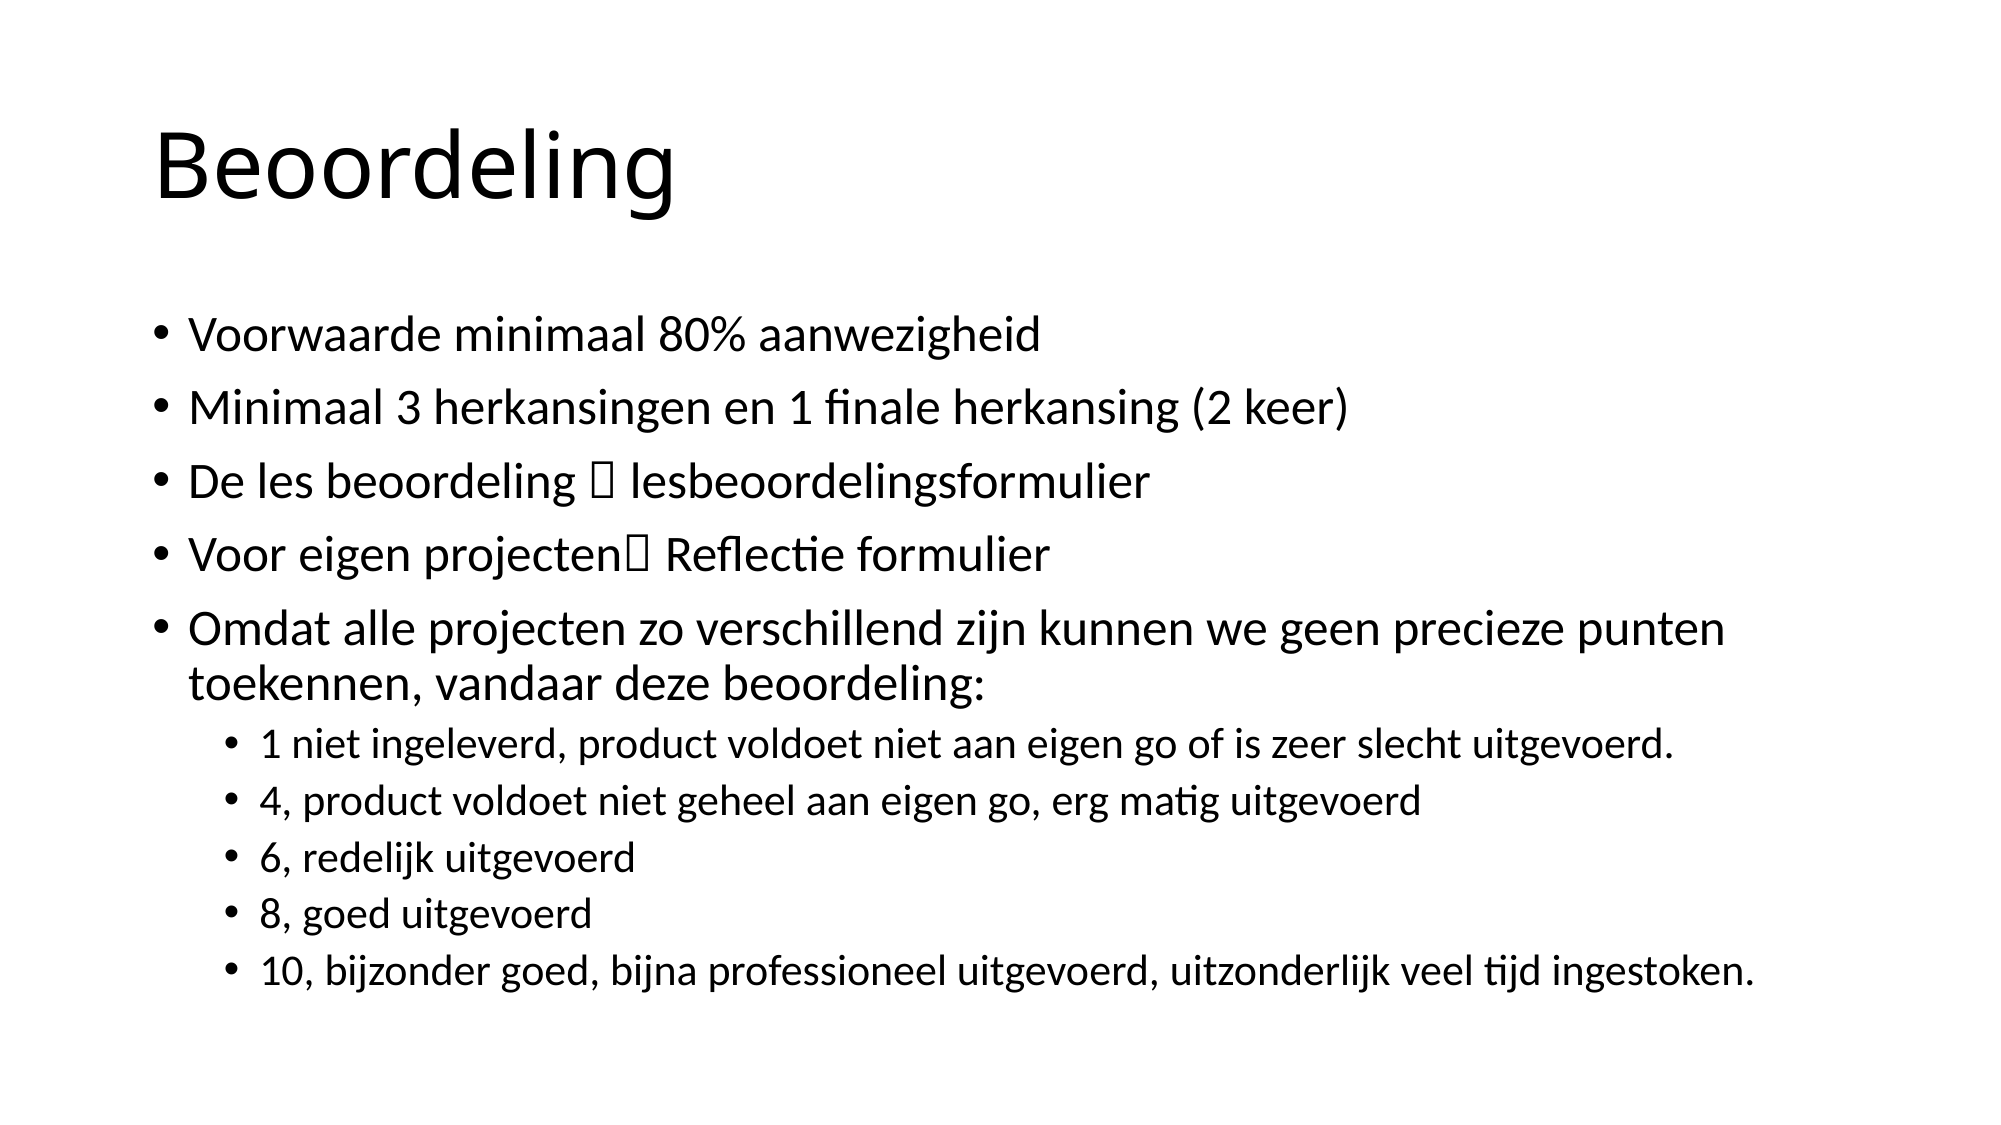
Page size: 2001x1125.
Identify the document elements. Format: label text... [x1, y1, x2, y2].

title Beoordeling [137, 59, 1863, 278]
list Voorwaarde minimaal 80% aanwezigheid Minimaal 3 herkansingen en 1 finale herkansing (2 keer) De les beoordeling  lesbeoordelingsformulier Voor eigen projecten Reflectie formulier Omdat alle projecten zo verschillend zijn kunnen we geen precieze punten toekennen, vandaar deze beoordeling: 1 niet ingeleverd, product voldoet niet aan eigen go of is zeer slecht uitgevoerd. 4, product voldoet niet geheel aan eigen go, erg matig uitgevoerd 6, redelijk uitgevoerd 8, goed uitgevoerd 10, bijzonder goed, bijna professioneel uitgevoerd, uitzonderlijk veel tijd ingestoken. [137, 299, 1863, 1014]
